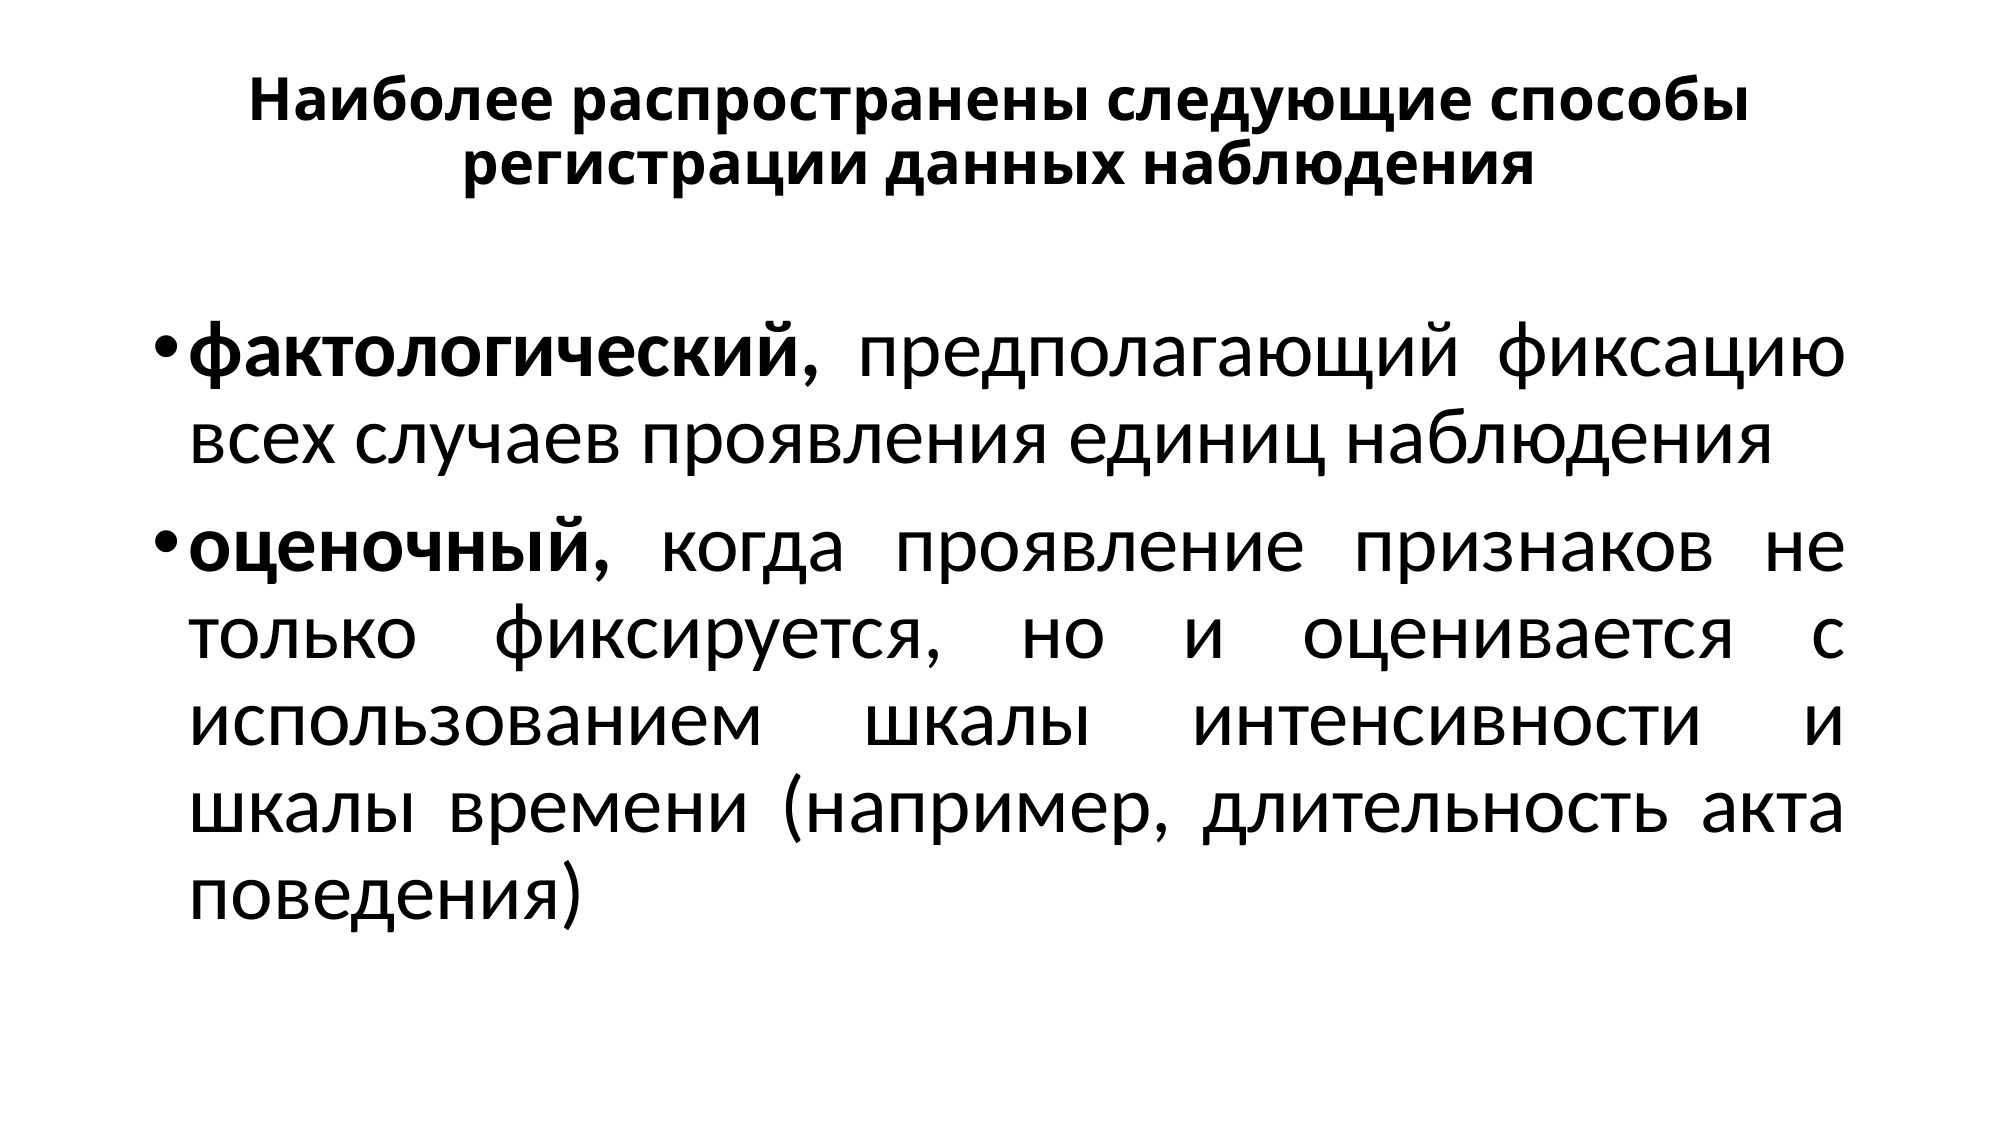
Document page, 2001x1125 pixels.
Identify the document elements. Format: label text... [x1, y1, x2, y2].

list фактологический, предполагающий фиксацию всех случаев проявления единиц наблюдения оценочный, когда проявление признаков не только фиксируется, но и оценивается с использованием шкалы интенсивности и шкалы времени (например, длительность акта поведения) [137, 299, 1863, 1014]
title Наиболее распространены следующие способы регистрации данных наблюдения [137, 59, 1863, 278]
